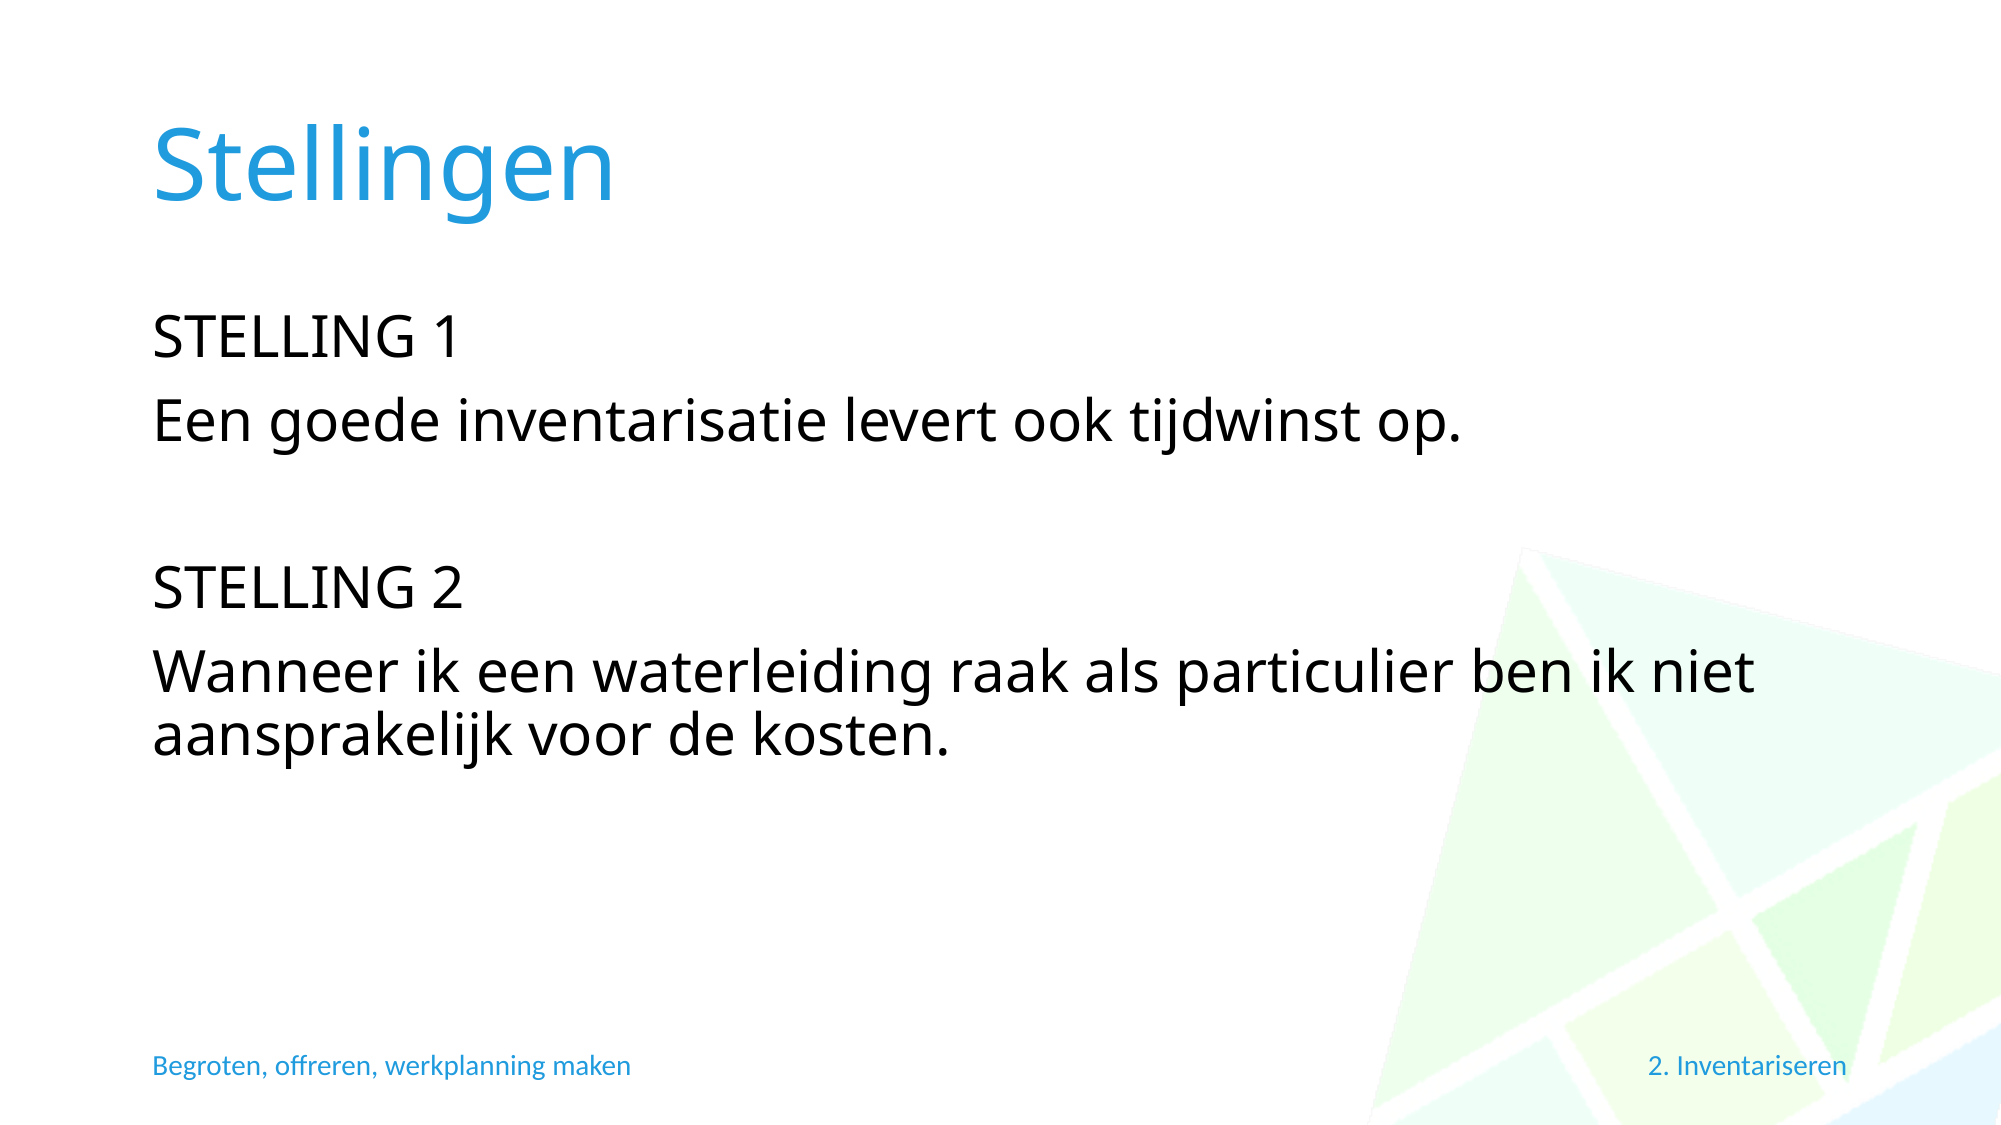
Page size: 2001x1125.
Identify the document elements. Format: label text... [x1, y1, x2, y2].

title Stellingen [137, 59, 1863, 278]
list STELLING 1 Een goede inventarisatie levert ook tijdwinst op. STELLING 2 Wanneer ik een waterleiding raak als particulier ben ik niet aansprakelijk voor de kosten. [137, 299, 1863, 1014]
list 2. Inventariseren [1412, 1042, 1863, 1103]
list Begroten, offreren, werkplanning maken [137, 1042, 664, 1087]
